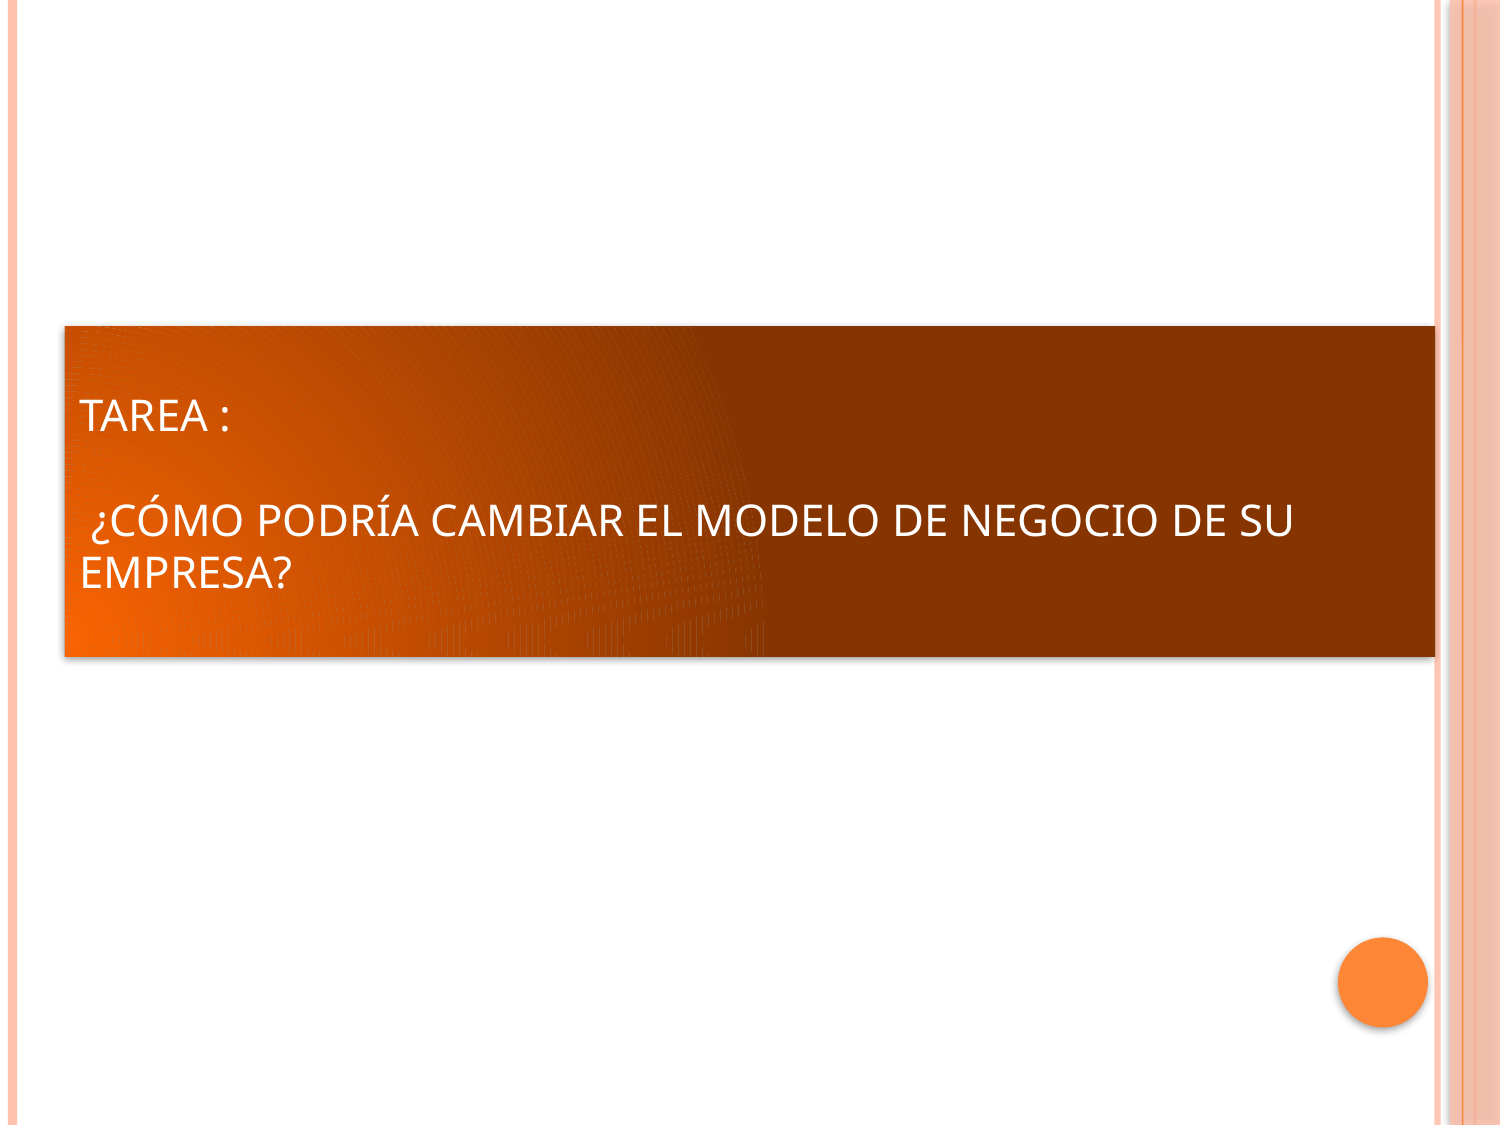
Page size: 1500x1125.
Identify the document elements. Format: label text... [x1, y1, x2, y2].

title TAREA : ¿Cómo podría cambiar el MODELO DE NEGOCIO de SU EMPRESA? [64, 326, 1436, 657]
